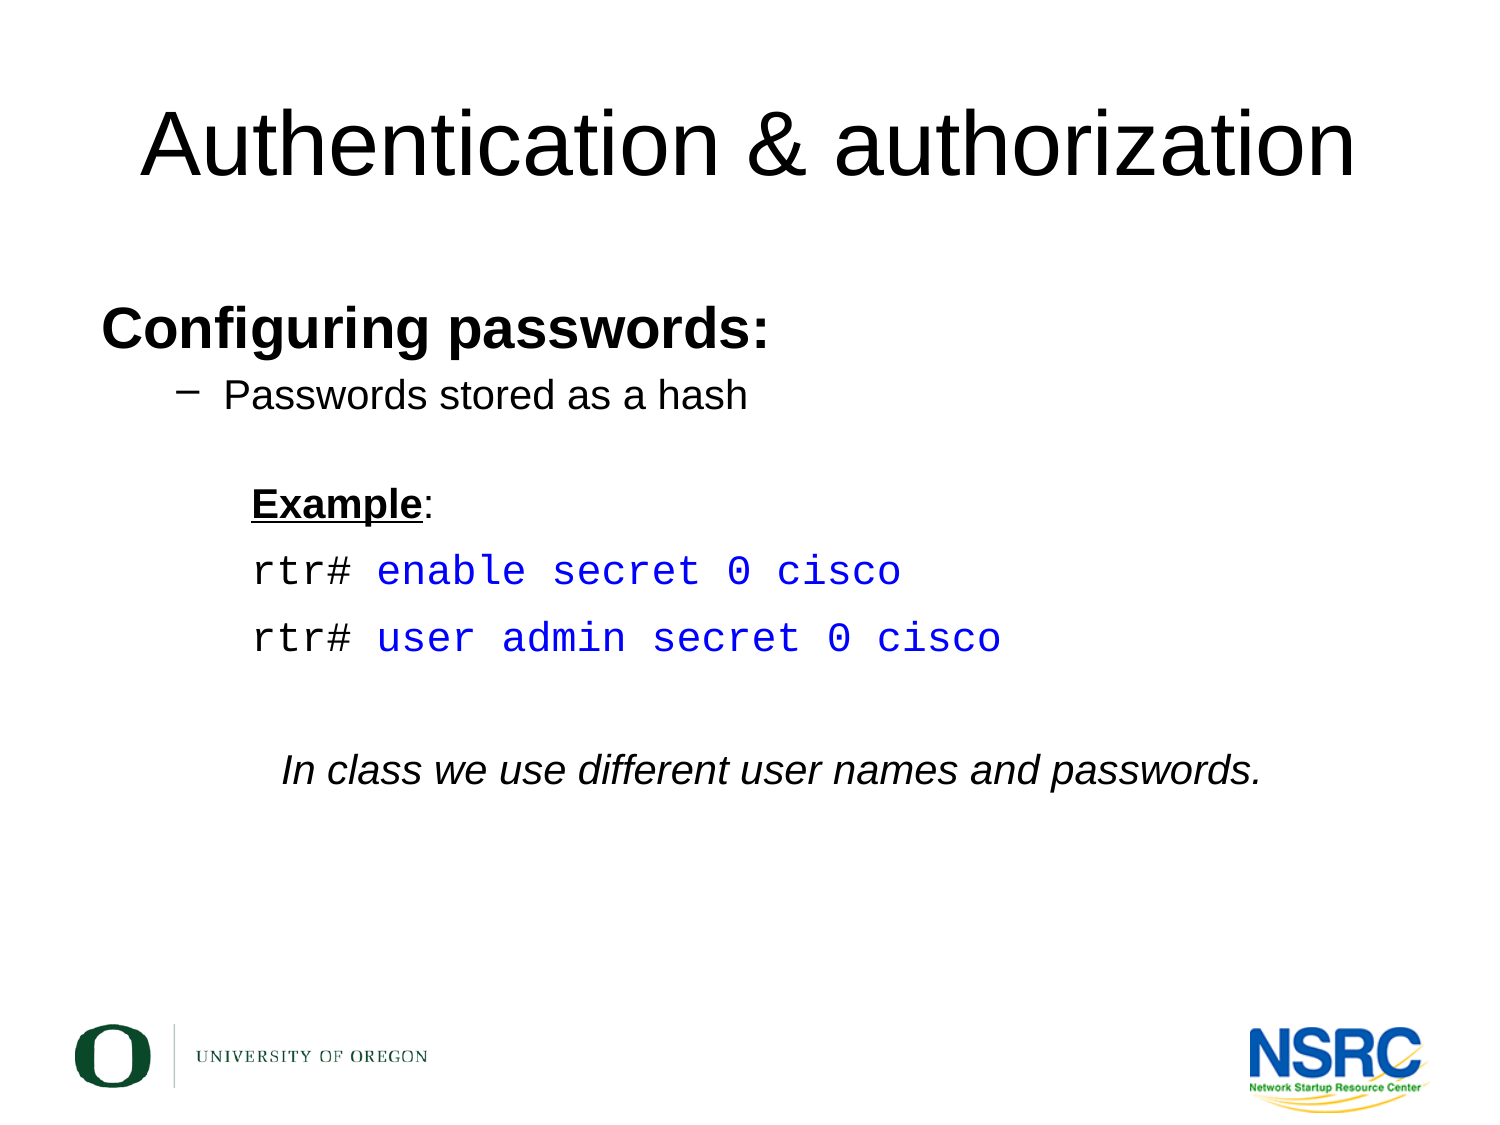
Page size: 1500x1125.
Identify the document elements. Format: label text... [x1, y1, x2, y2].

picture [1250, 1027, 1430, 1113]
list Configuring passwords: Passwords stored as a hash Example: rtr# enable secret 0 cisco rtr# user admin secret 0 cisco In class we use different user names and passwords. [86, 282, 1470, 825]
picture [75, 1024, 427, 1088]
title Authentication & authorization [75, 45, 1425, 233]
